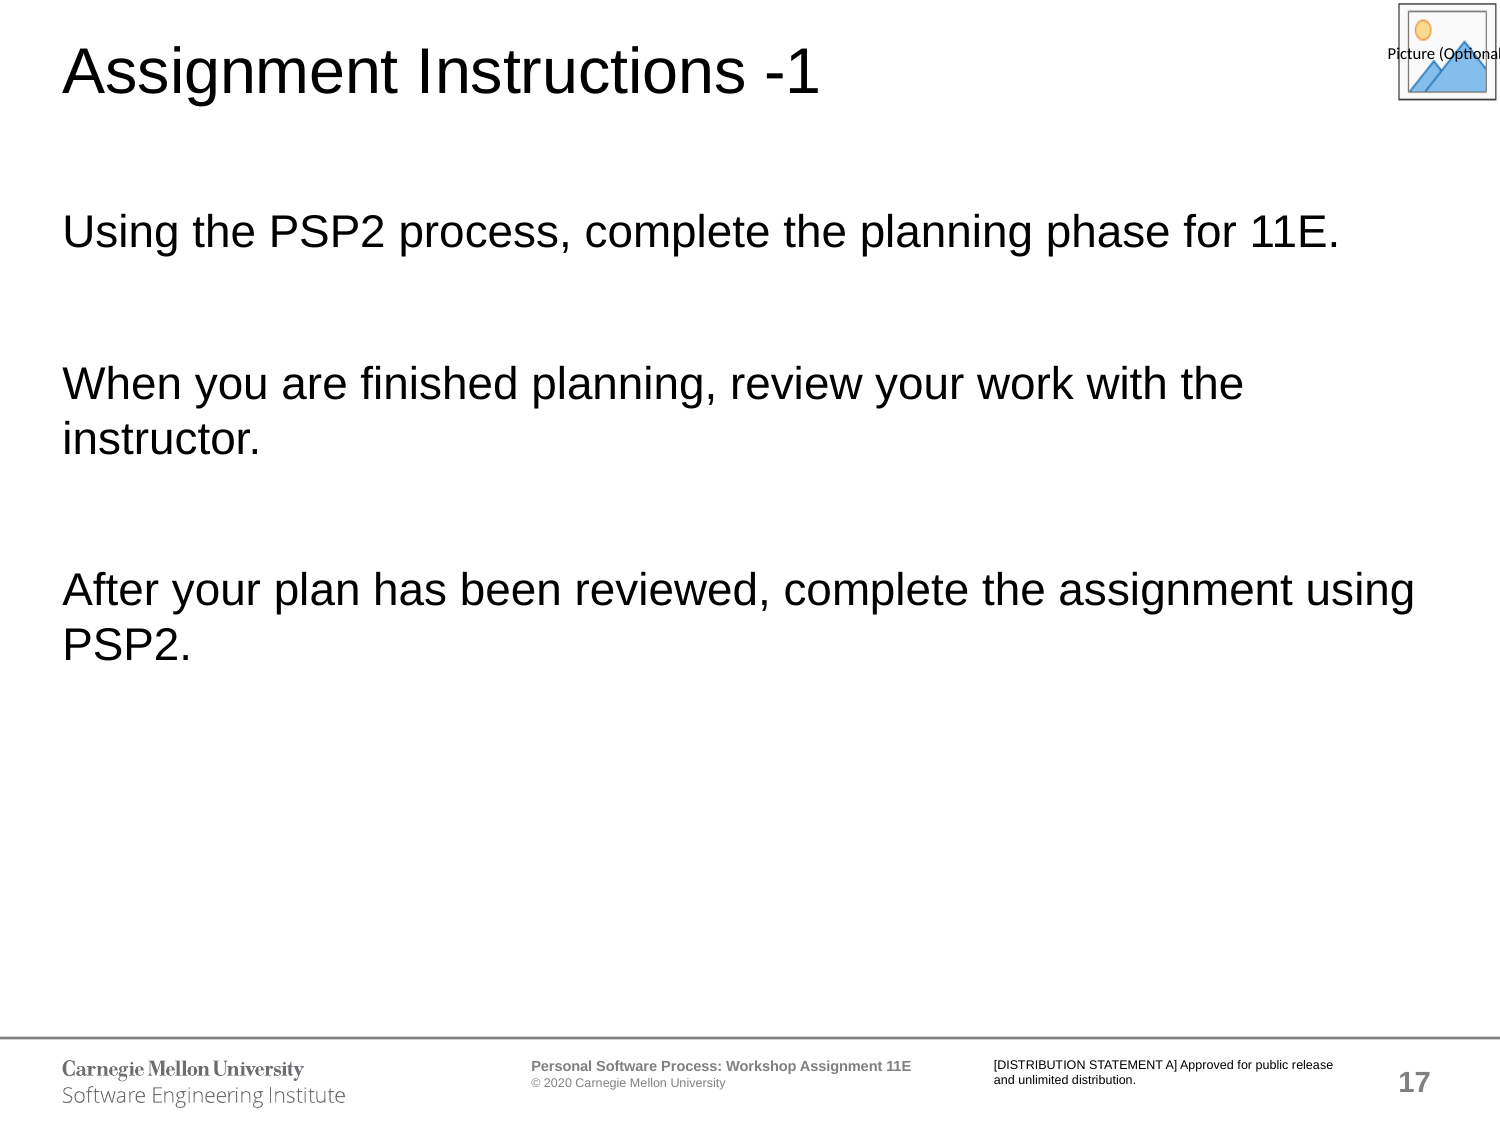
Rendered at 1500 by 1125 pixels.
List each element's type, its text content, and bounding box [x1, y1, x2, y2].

list Using the PSP2 process, complete the planning phase for 11E. When you are finished planning, review your work with the instructor. After your plan has been reviewed, complete the assignment using PSP2. [62, 201, 1431, 1000]
title Assignment Instructions -1 [62, 37, 1338, 182]
picture [1394, 0, 1500, 105]
